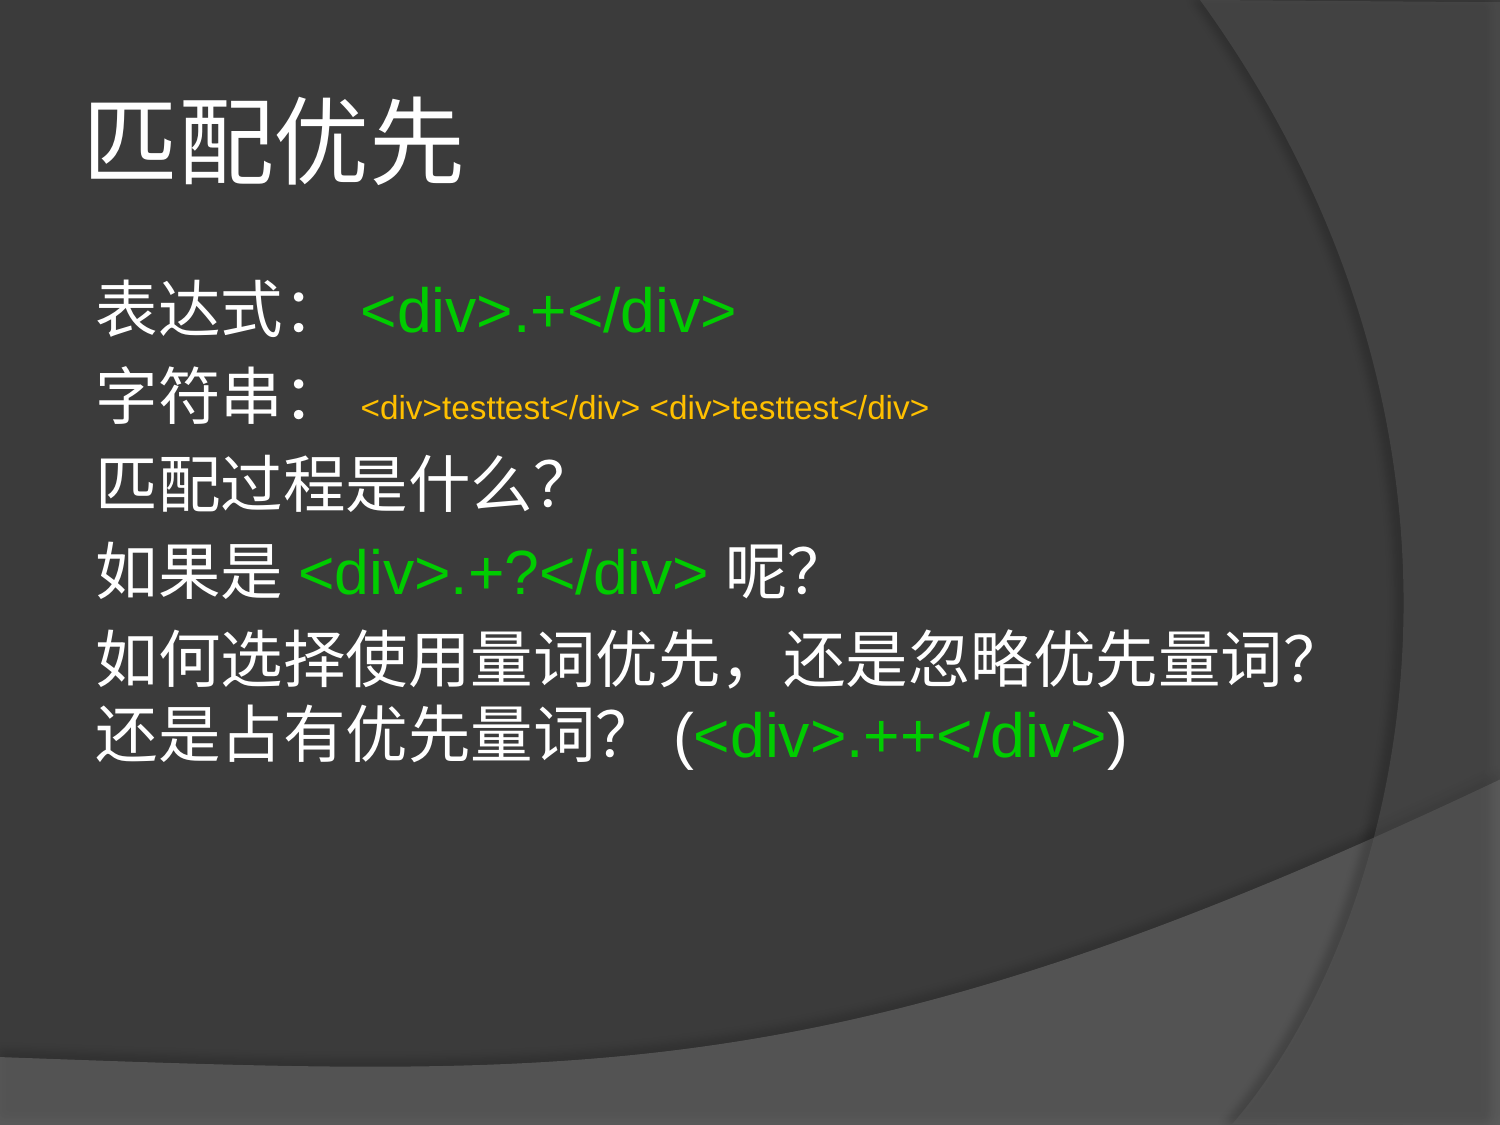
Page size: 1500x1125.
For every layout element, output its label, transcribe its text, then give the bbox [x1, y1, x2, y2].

title 匹配优先 [75, 45, 1300, 233]
list 表达式：<div>.+</div> 字符串：<div>testtest</div> <div>testtest</div> 匹配过程是什么？ 如果是<div>.+?</div>呢？ 如何选择使用量词优先，还是忽略优先量词？还是占有优先量词？(<div>.++</div>) [75, 262, 1300, 1005]
